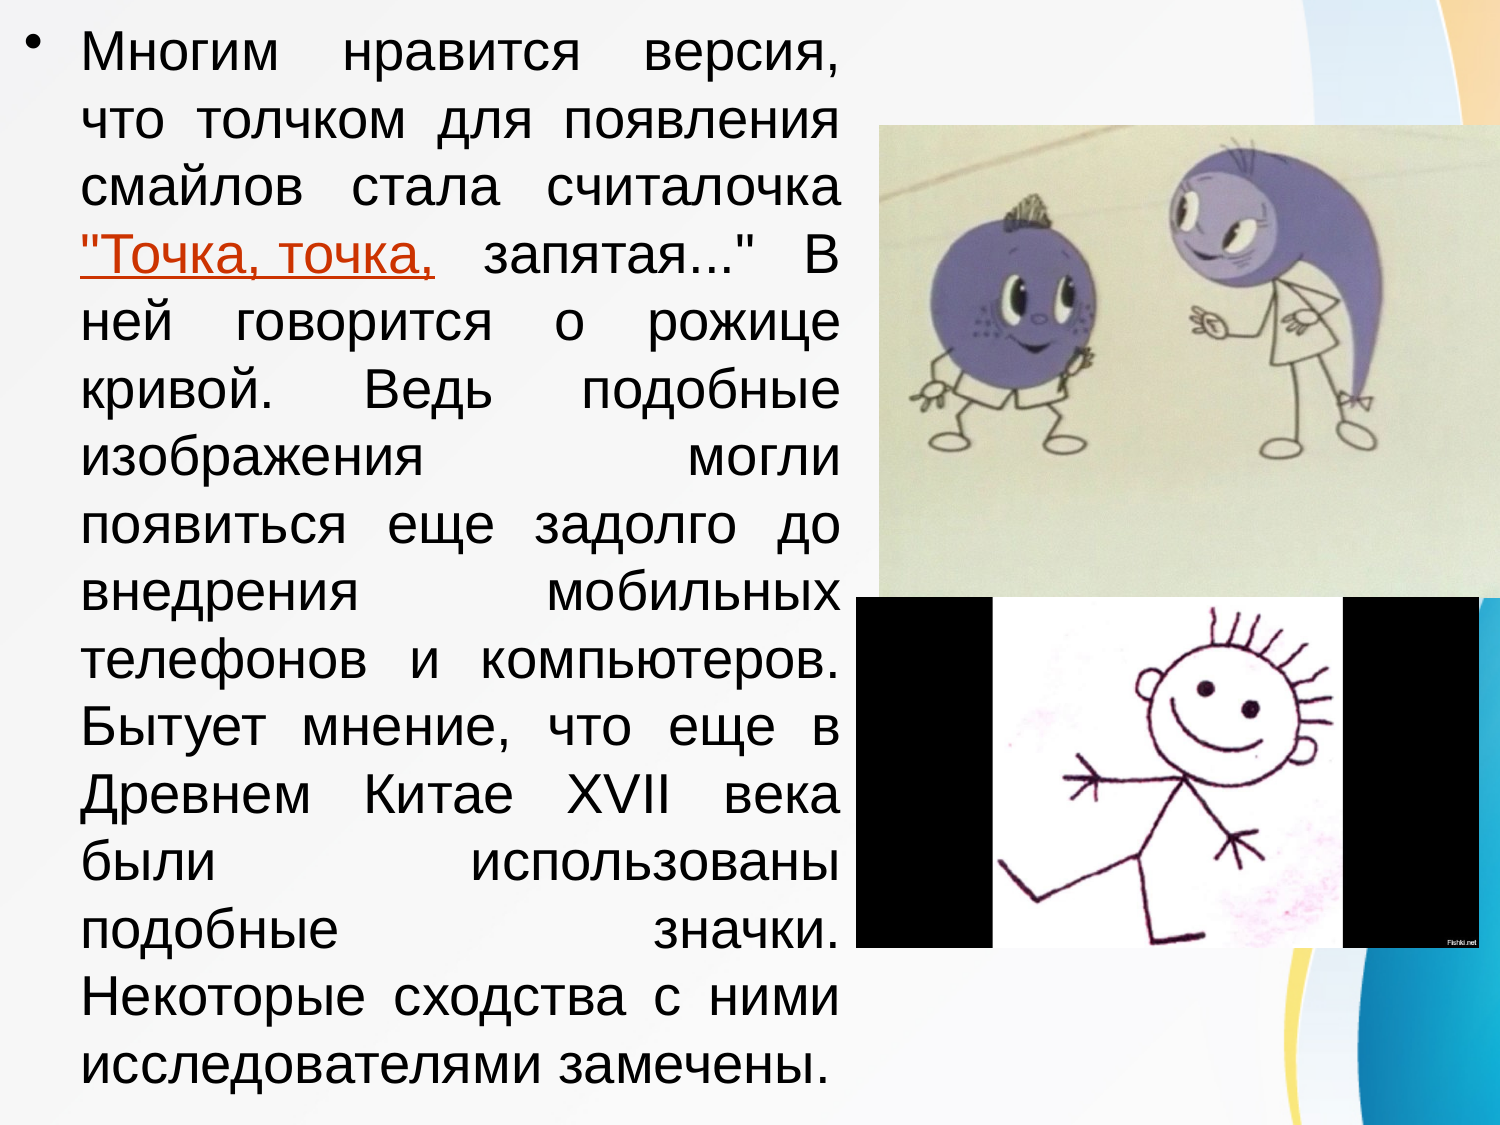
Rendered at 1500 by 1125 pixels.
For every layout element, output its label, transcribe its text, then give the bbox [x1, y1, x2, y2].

picture [0, 0, 1500, 1125]
list Многим нравится версия, что толчком для появления смайлов стала считалочка "Точка, точка, запятая..." В ней говорится о рожице кривой. Ведь подобные изображения могли появиться еще задолго до внедрения мобильных телефонов и компьютеров. Бытует мнение, что еще в Древнем Китае XVII века были использованы подобные значки. Некоторые сходства с ними исследователями замечены. [9, 6, 857, 918]
